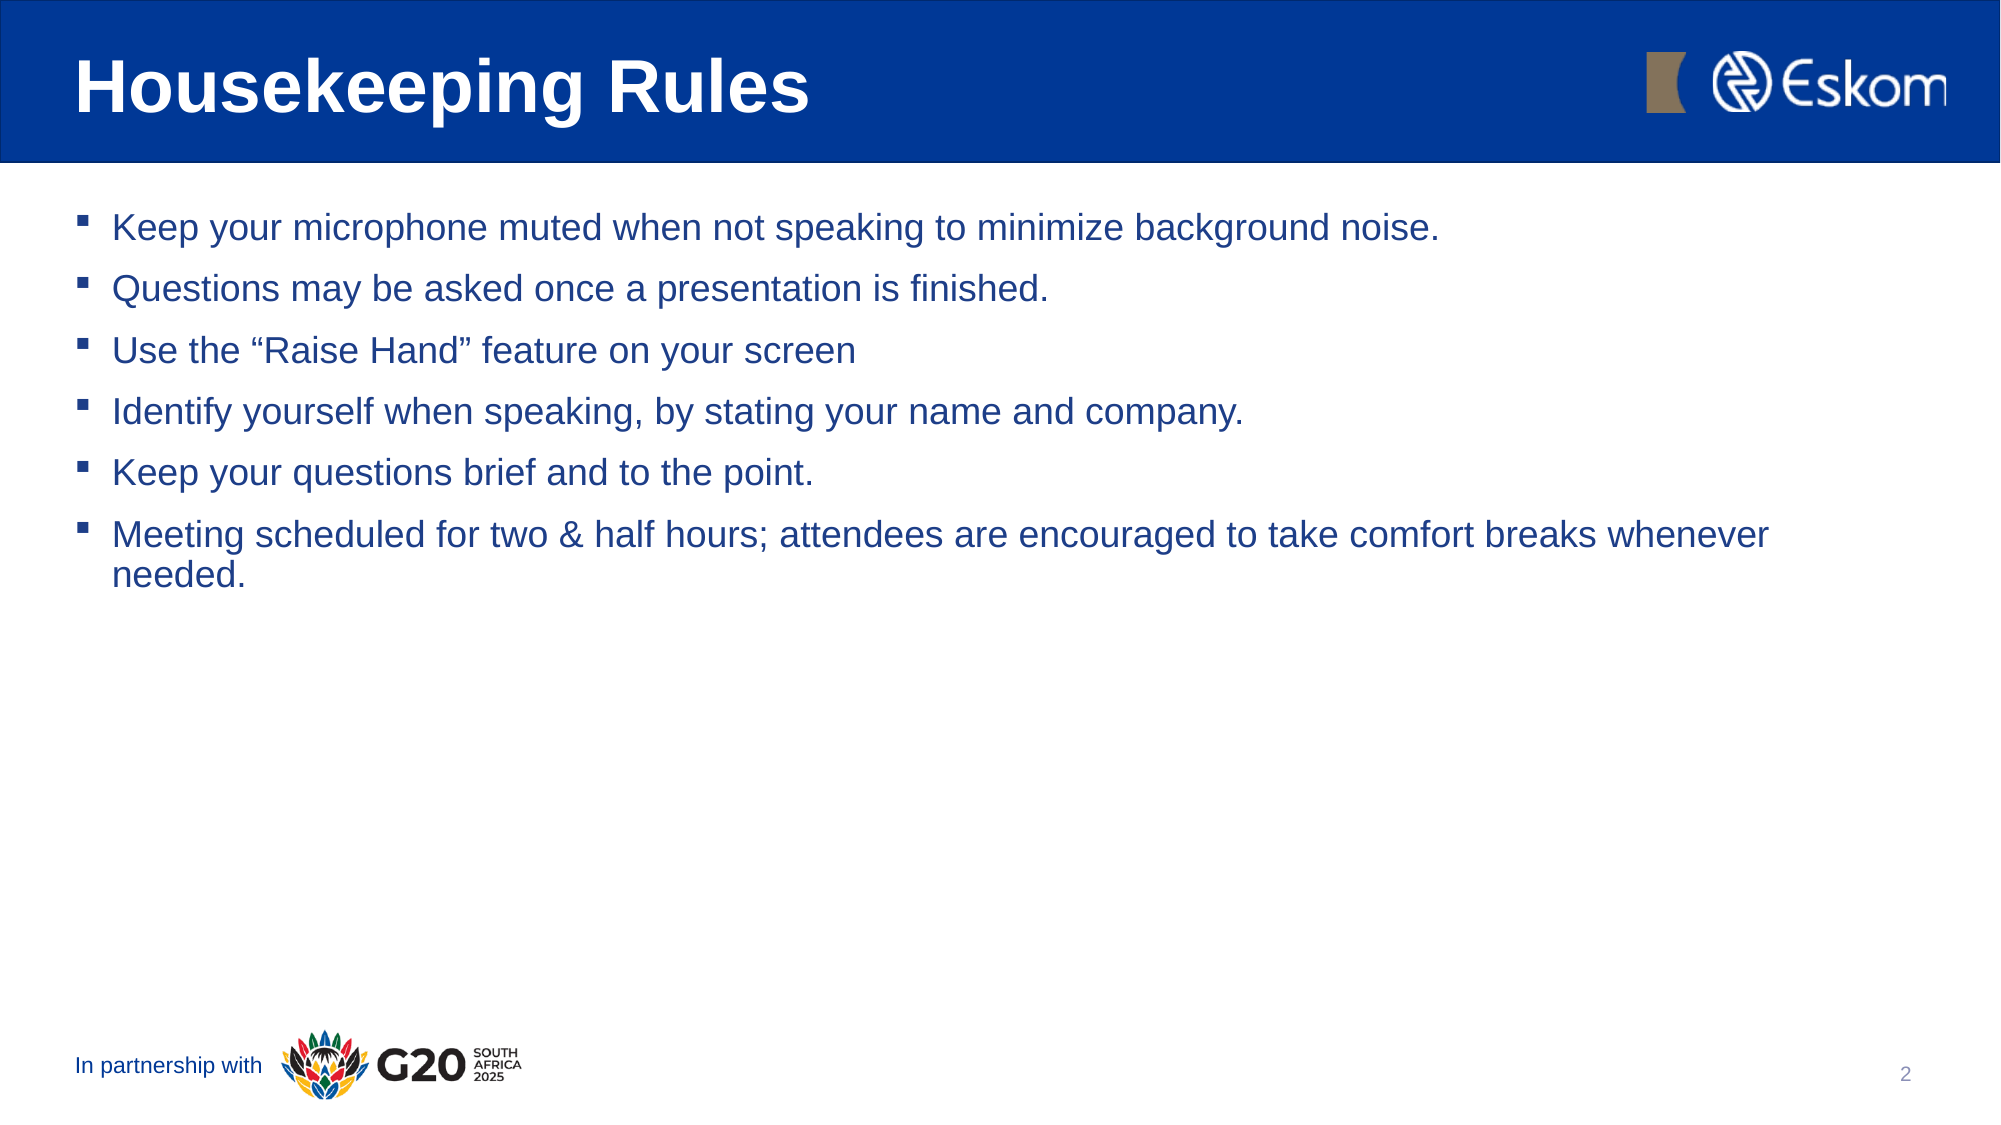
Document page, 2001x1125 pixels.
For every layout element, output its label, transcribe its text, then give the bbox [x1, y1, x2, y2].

slide_number 2 [1869, 1042, 1927, 1103]
list Keep your microphone muted when not speaking to minimize background noise. Questions may be asked once a presentation is finished. Use the “Raise Hand” feature on your screen Identify yourself when speaking, by stating your name and company. Keep your questions brief and to the point. Meeting scheduled for two & half hours; attendees are encouraged to take comfort breaks whenever needed. [59, 200, 1927, 998]
picture [280, 1029, 526, 1100]
title Housekeeping Rules [59, 33, 1620, 143]
